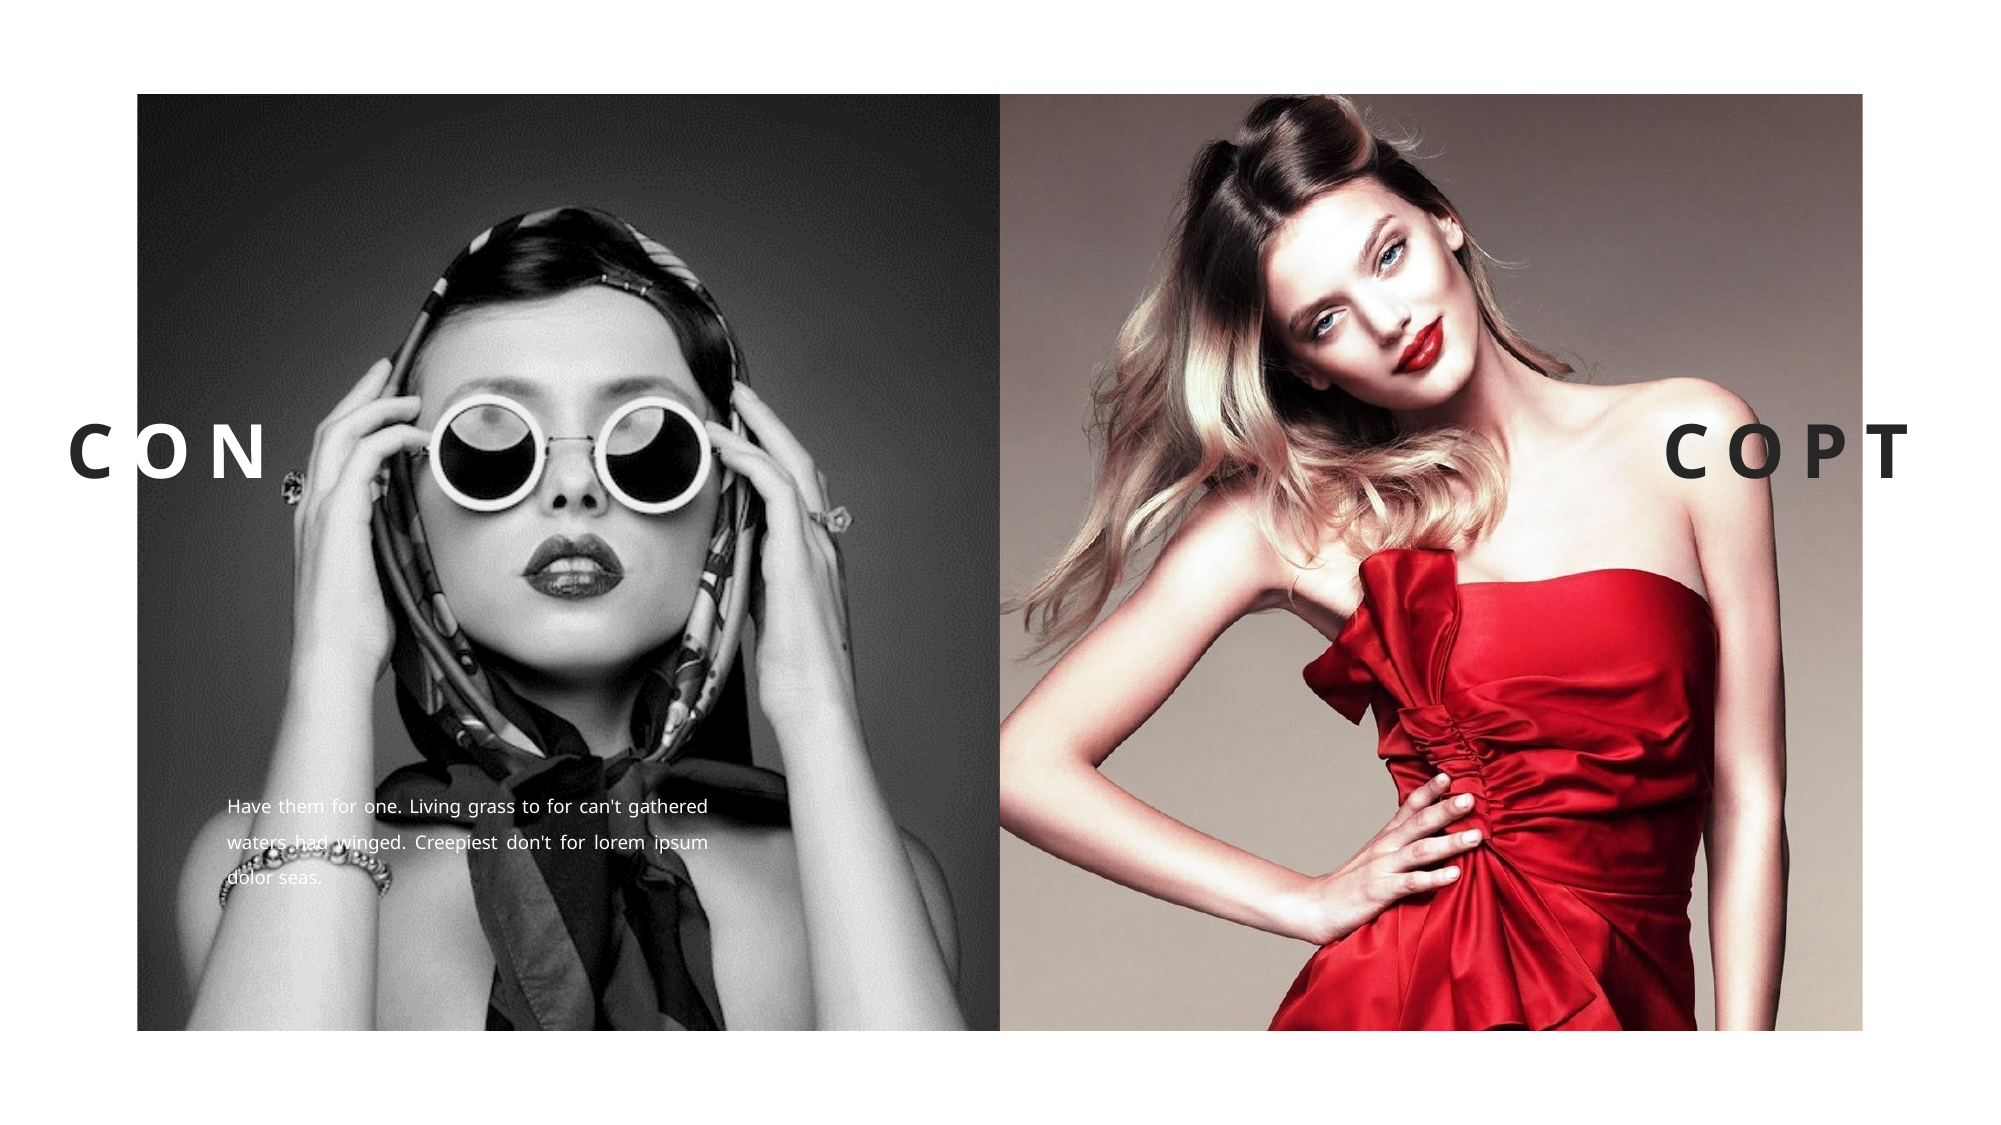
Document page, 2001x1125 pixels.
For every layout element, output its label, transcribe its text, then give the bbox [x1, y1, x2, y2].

picture [137, 93, 1863, 1031]
text_box COPT [1863, 395, 1971, 501]
text_box CON [52, 395, 137, 501]
